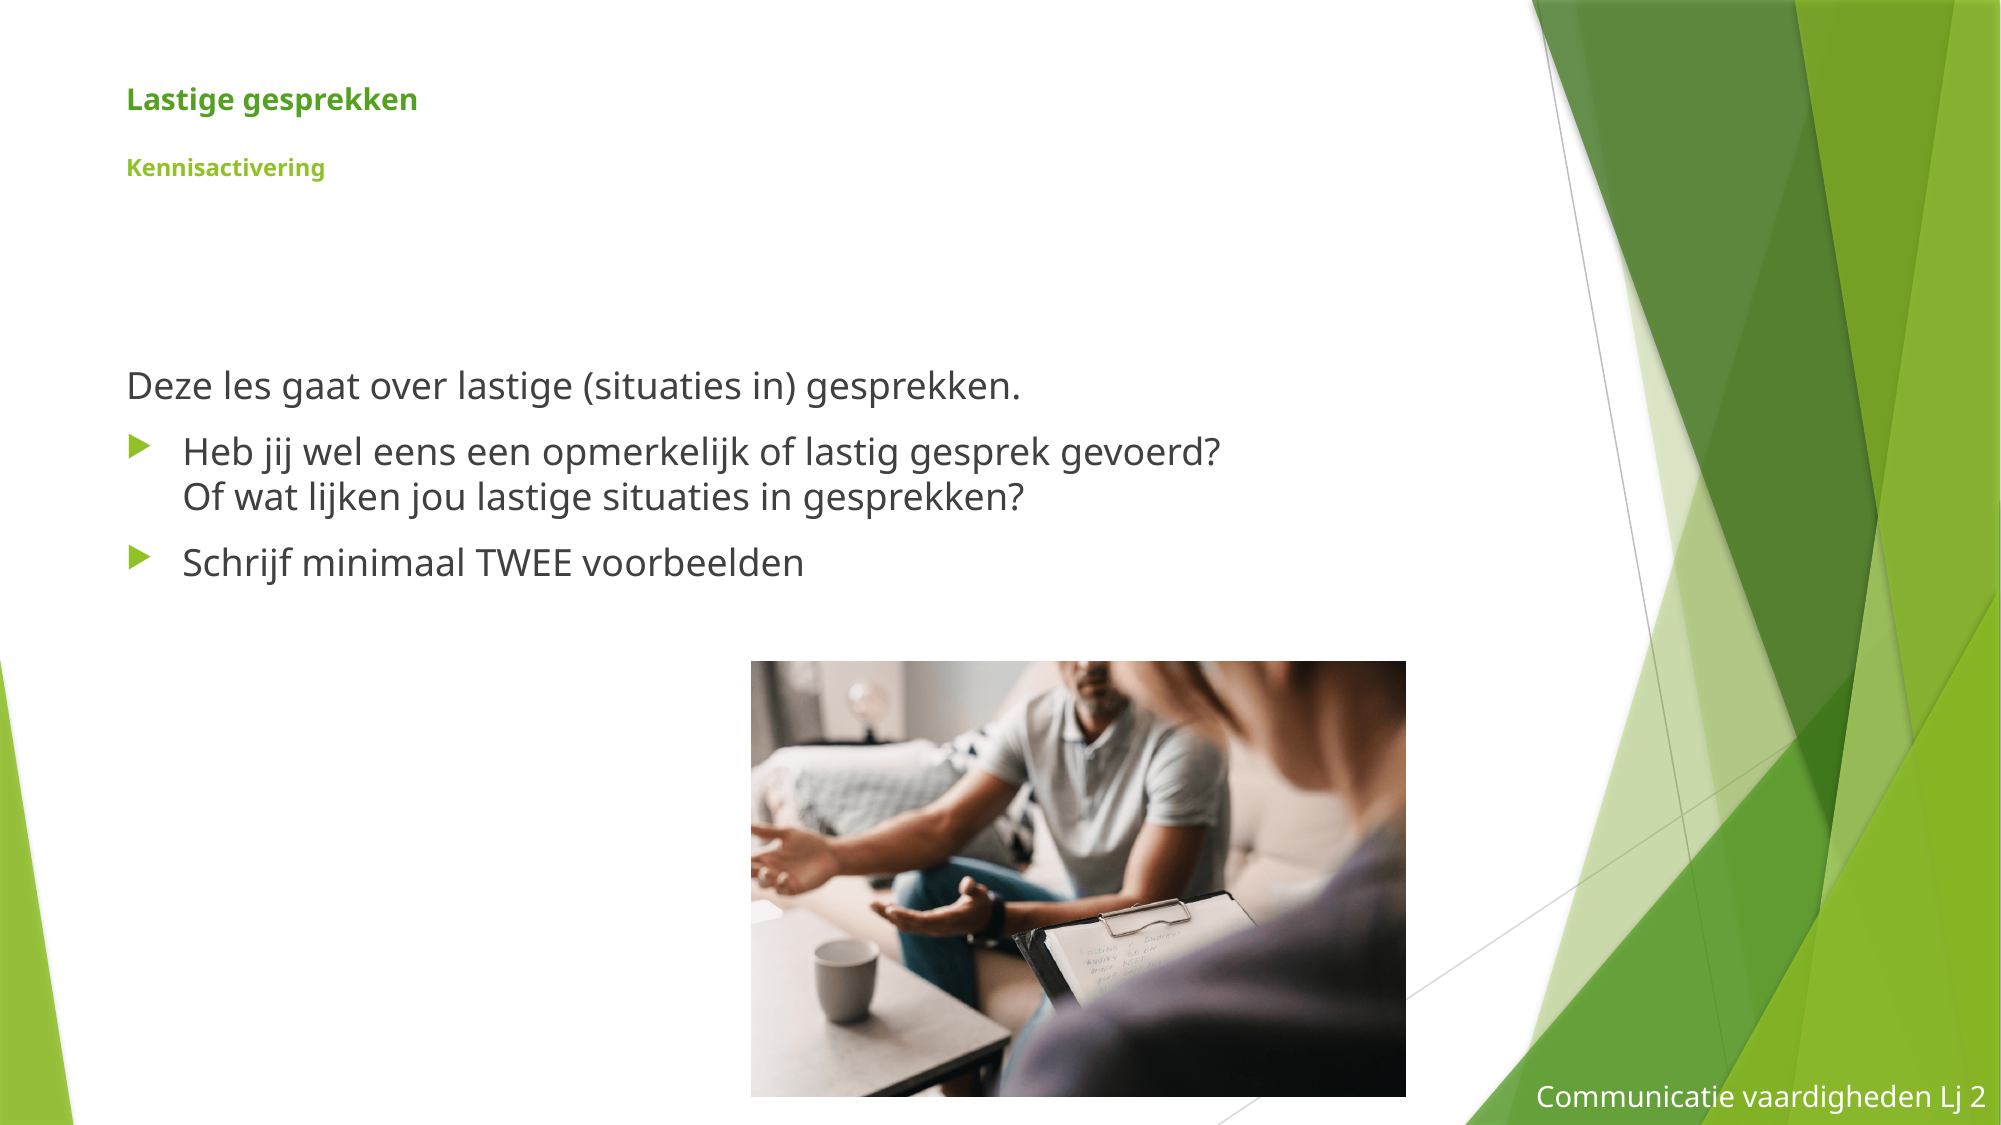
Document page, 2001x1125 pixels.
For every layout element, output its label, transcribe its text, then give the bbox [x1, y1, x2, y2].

picture [751, 660, 1406, 1098]
list Deze les gaat over lastige (situaties in) gesprekken. Heb jij wel eens een opmerkelijk of lastig gesprek gevoerd? Of wat lijken jou lastige situaties in gesprekken? Schrijf minimaal TWEE voorbeelden [111, 354, 1522, 992]
title Lastige gesprekken Kennisactivering [111, 72, 1522, 224]
text_box Communicatie vaardigheden Lj 2 [1521, 1071, 2000, 1122]
